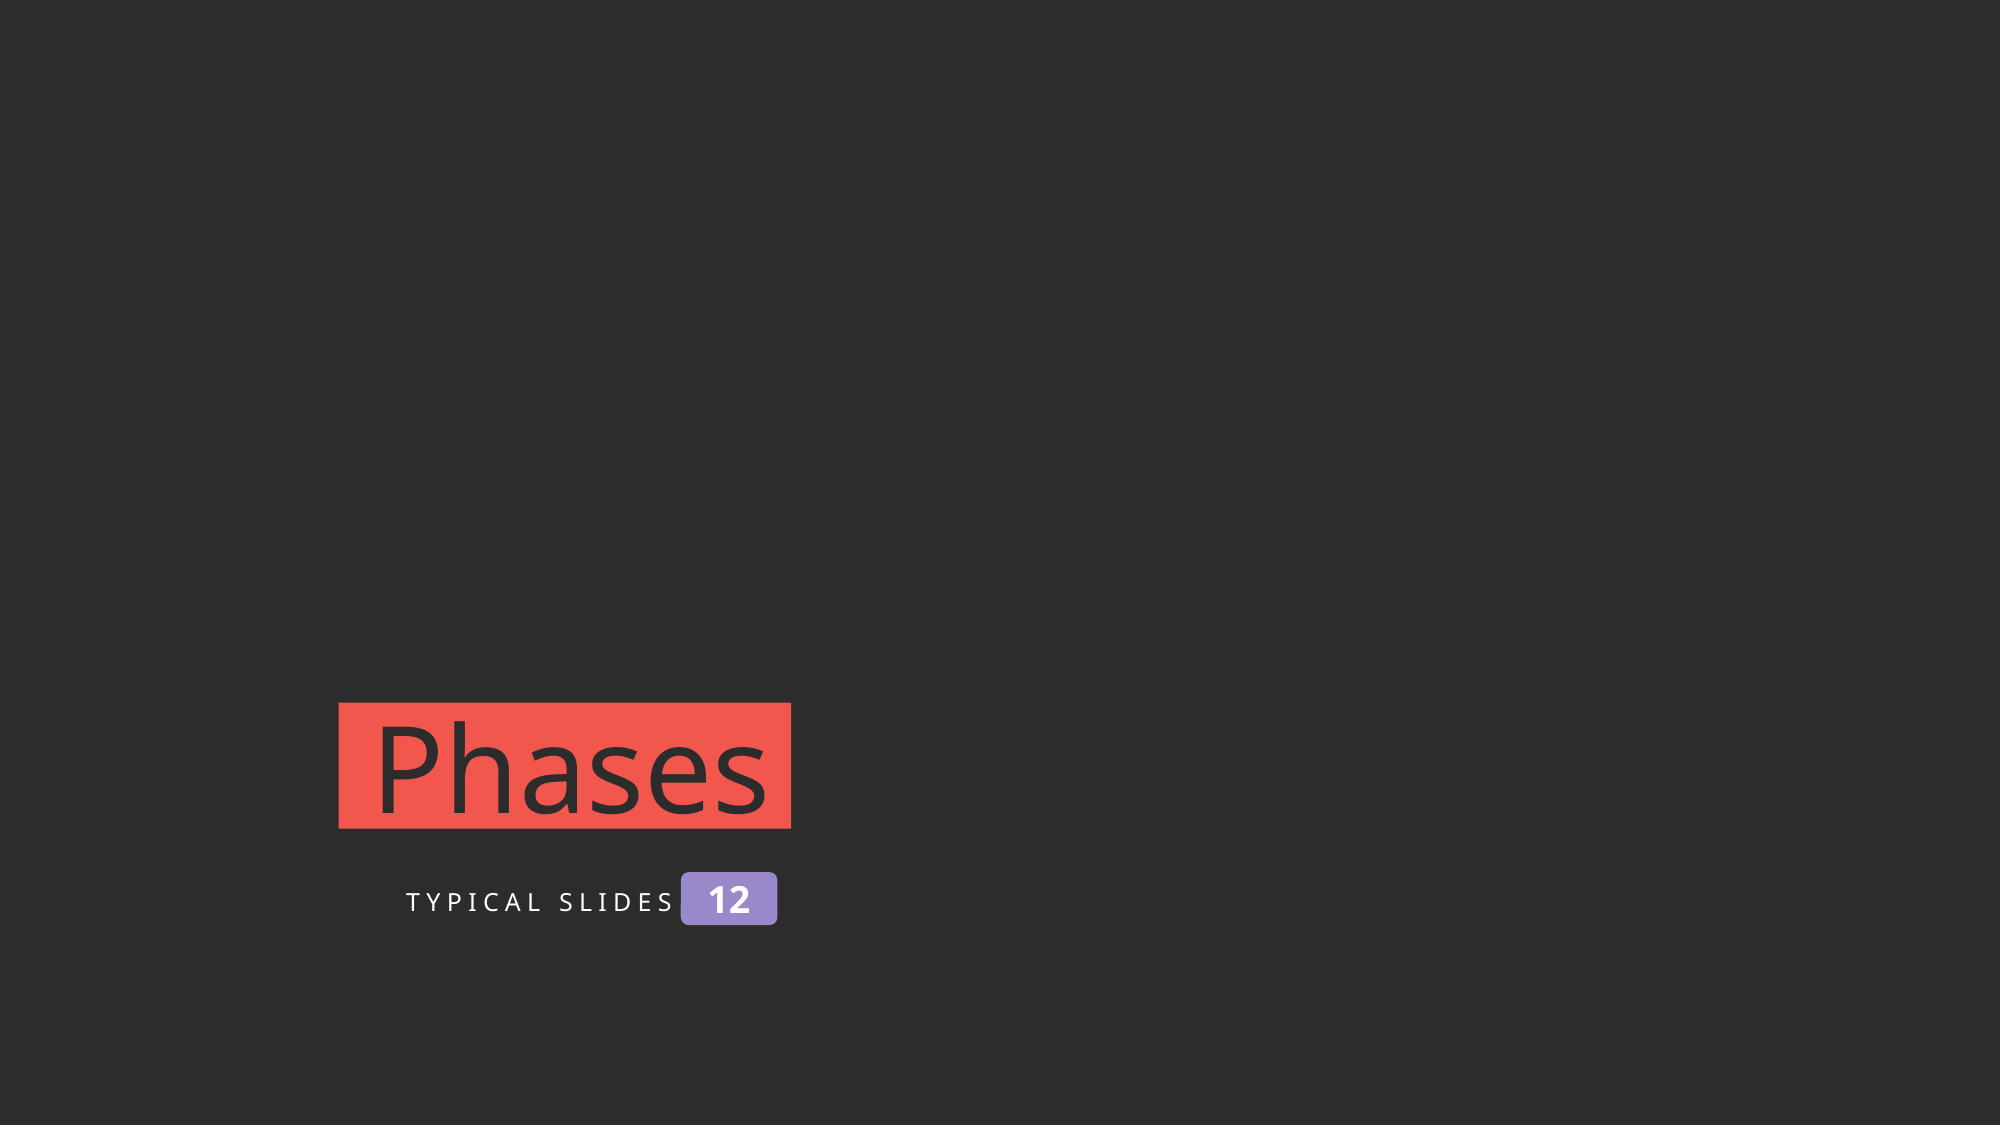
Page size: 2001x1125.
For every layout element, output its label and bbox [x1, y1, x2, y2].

text_box [680, 867, 778, 929]
picture [0, 0, 2000, 1125]
